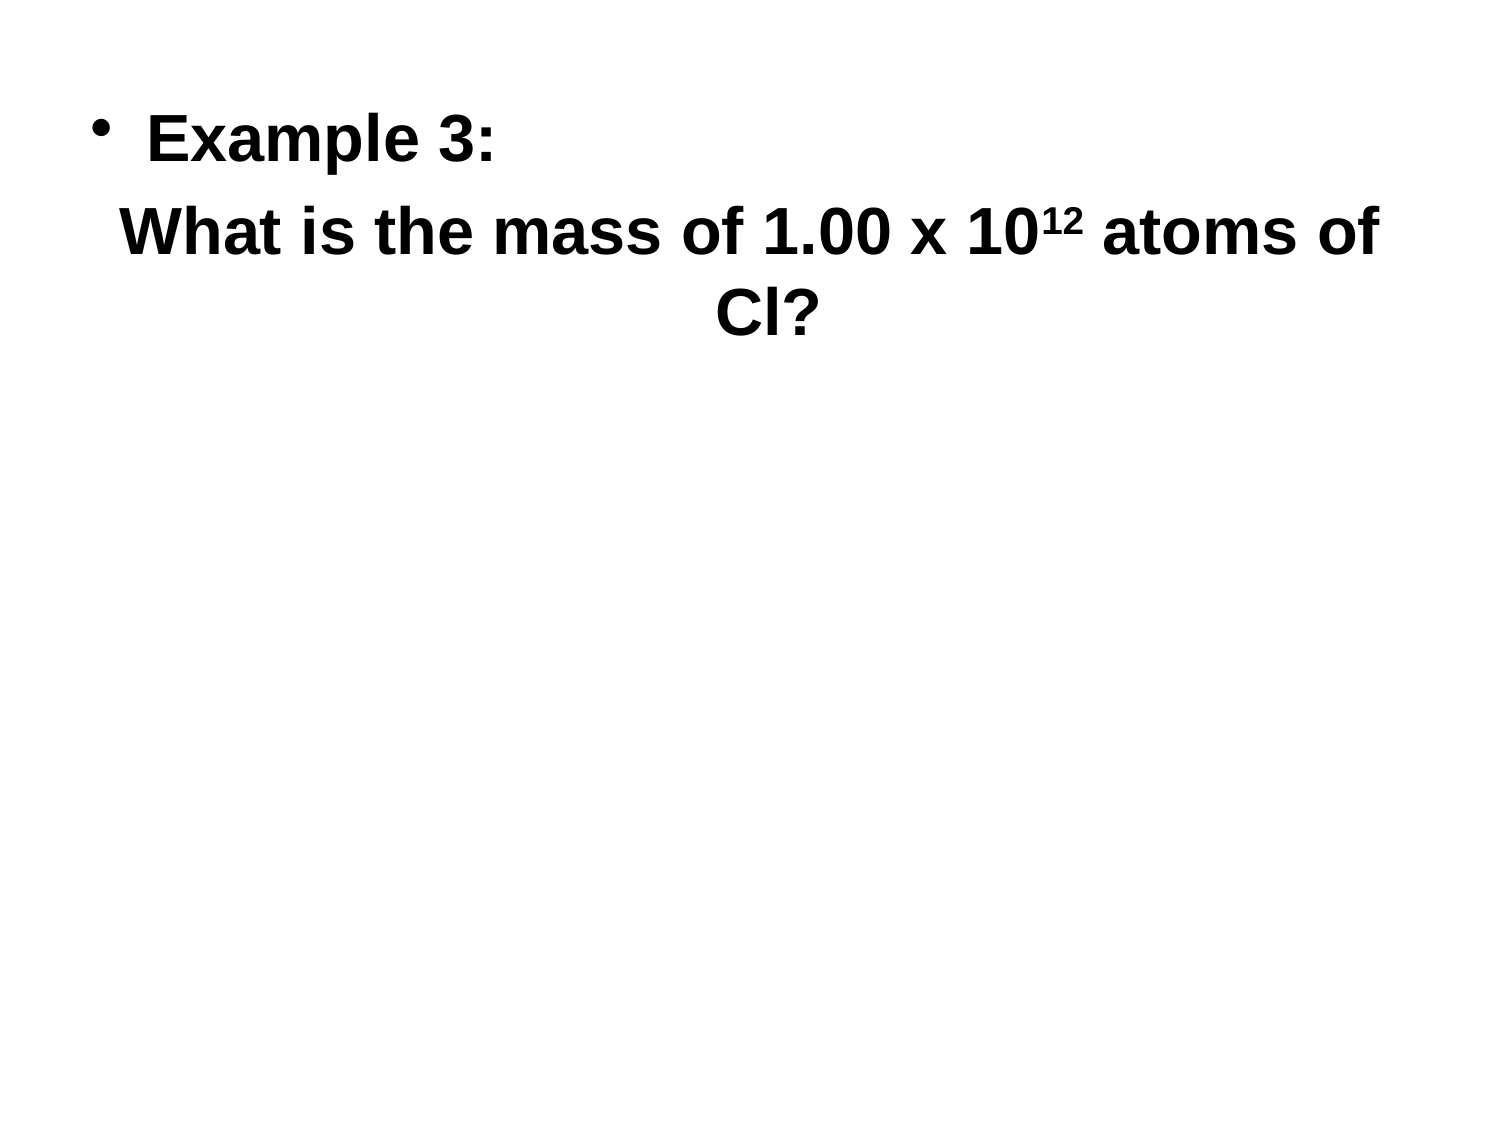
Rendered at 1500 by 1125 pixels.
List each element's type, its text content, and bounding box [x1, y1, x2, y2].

list Example 3: What is the mass of 1.00 x 1012 atoms of Cl? [74, 87, 1426, 1006]
